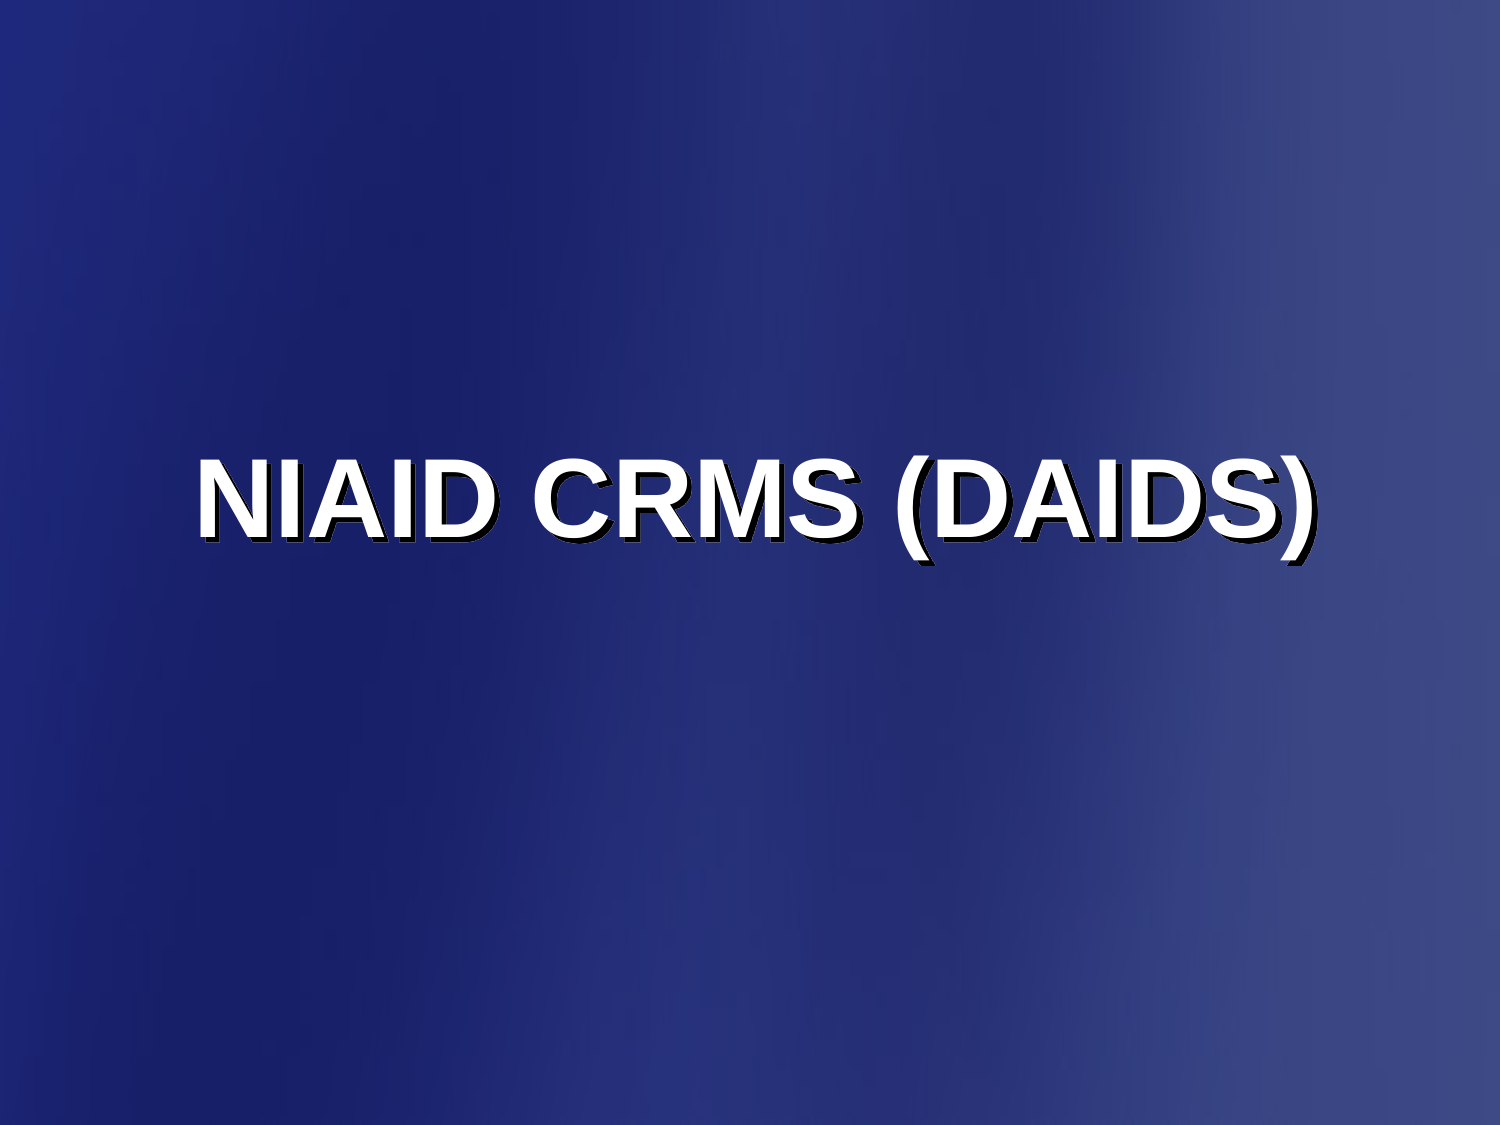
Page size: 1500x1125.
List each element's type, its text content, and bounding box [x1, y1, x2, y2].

title NIAID CRMS (DAIDS) [62, 430, 1451, 556]
picture [0, 0, 1500, 1125]
